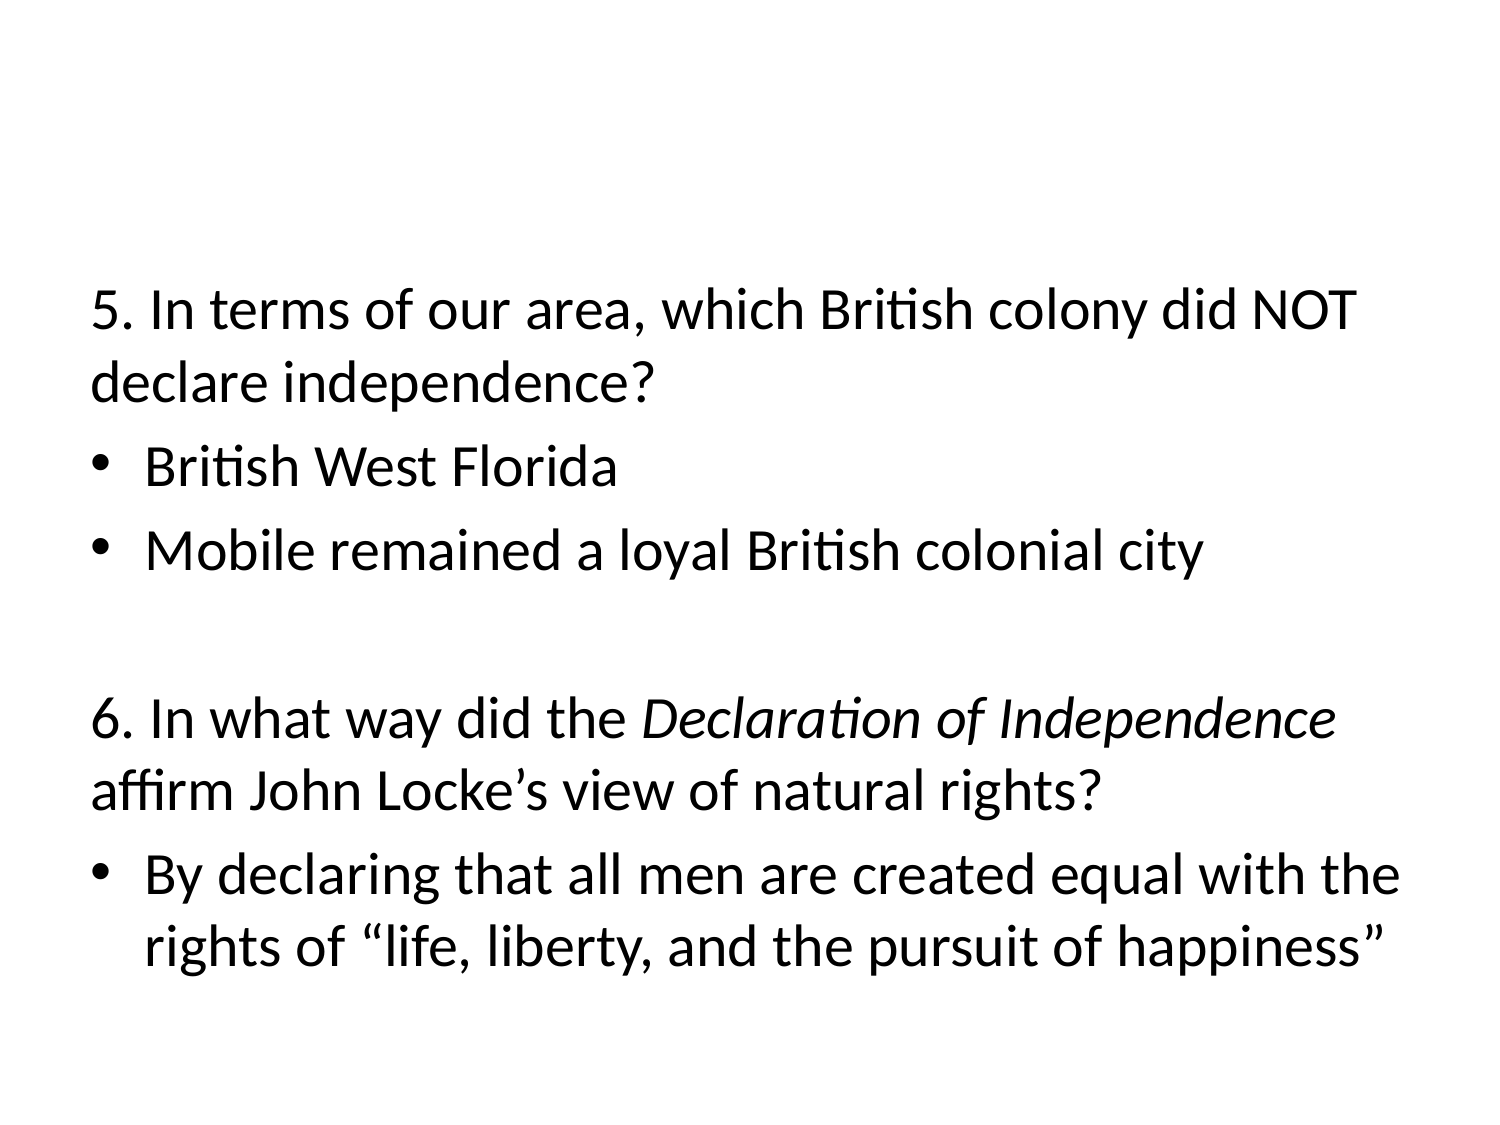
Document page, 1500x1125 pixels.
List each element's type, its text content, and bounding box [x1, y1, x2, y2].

list 5. In terms of our area, which British colony did NOT declare independence? British West Florida Mobile remained a loyal British colonial city 6. In what way did the Declaration of Independence affirm John Locke’s view of natural rights? By declaring that all men are created equal with the rights of “life, liberty, and the pursuit of happiness” [75, 262, 1425, 1005]
